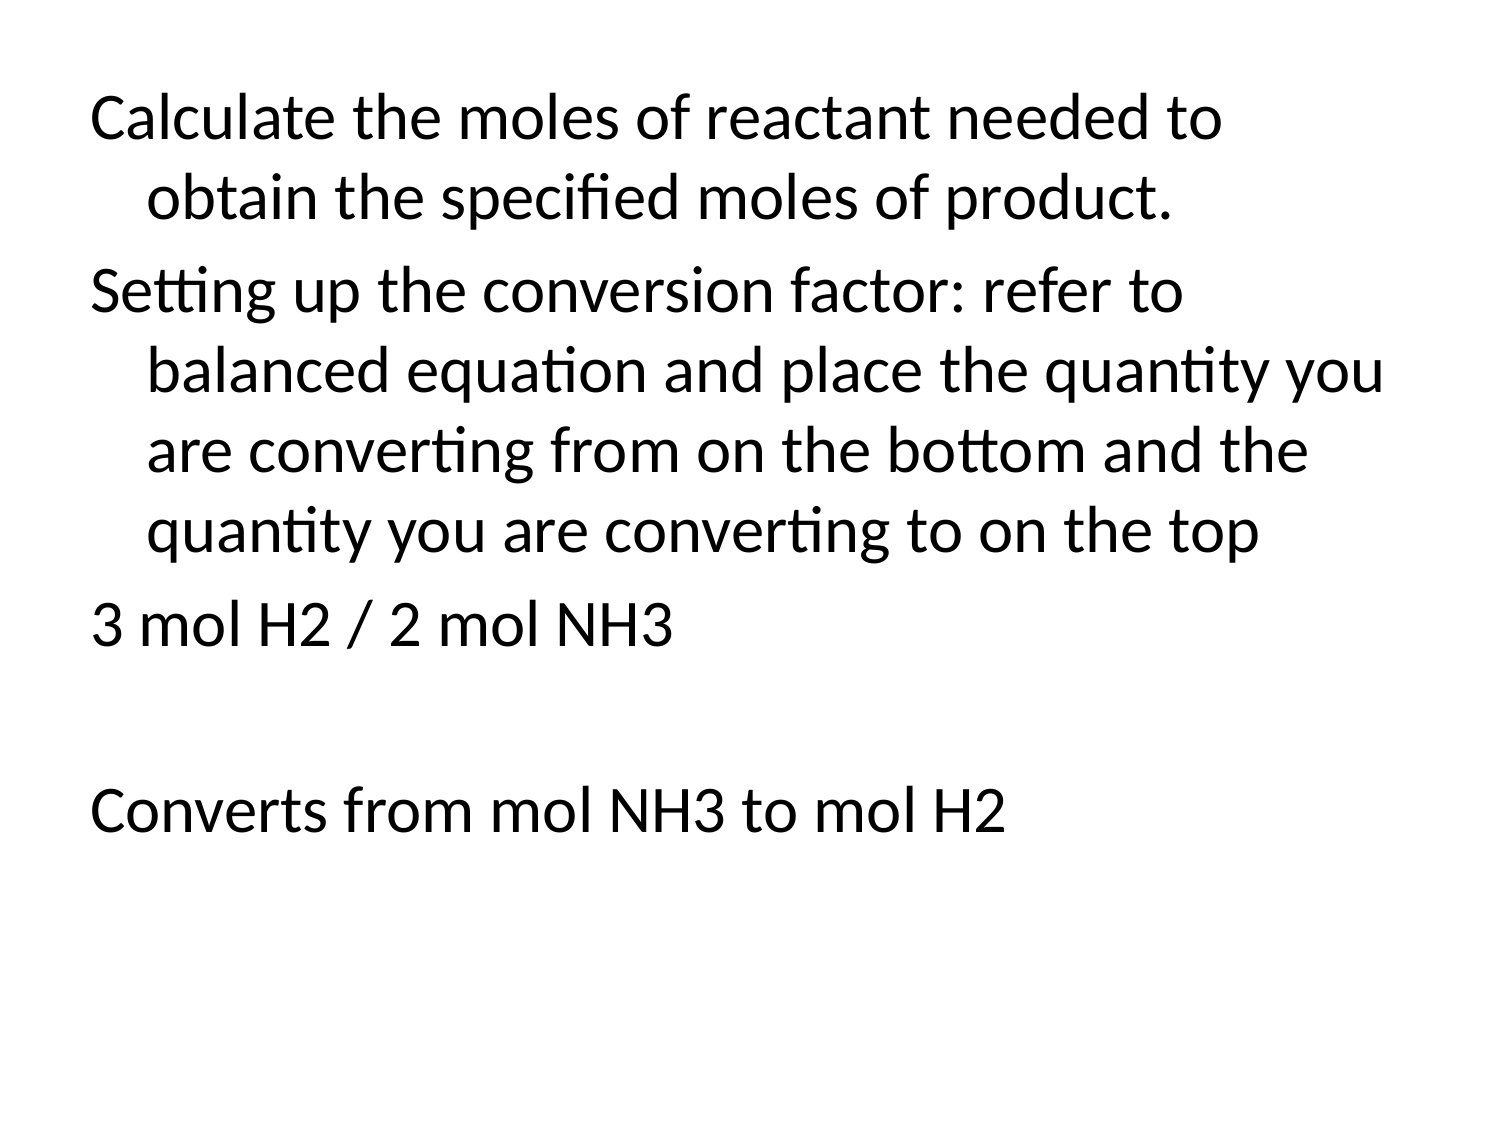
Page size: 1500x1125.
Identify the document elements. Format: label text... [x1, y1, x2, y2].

list Calculate the moles of reactant needed to obtain the specified moles of product. Setting up the conversion factor: refer to balanced equation and place the quantity you are converting from on the bottom and the quantity you are converting to on the top 3 mol H2 / 2 mol NH3 Converts from mol NH3 to mol H2 [75, 65, 1425, 1005]
